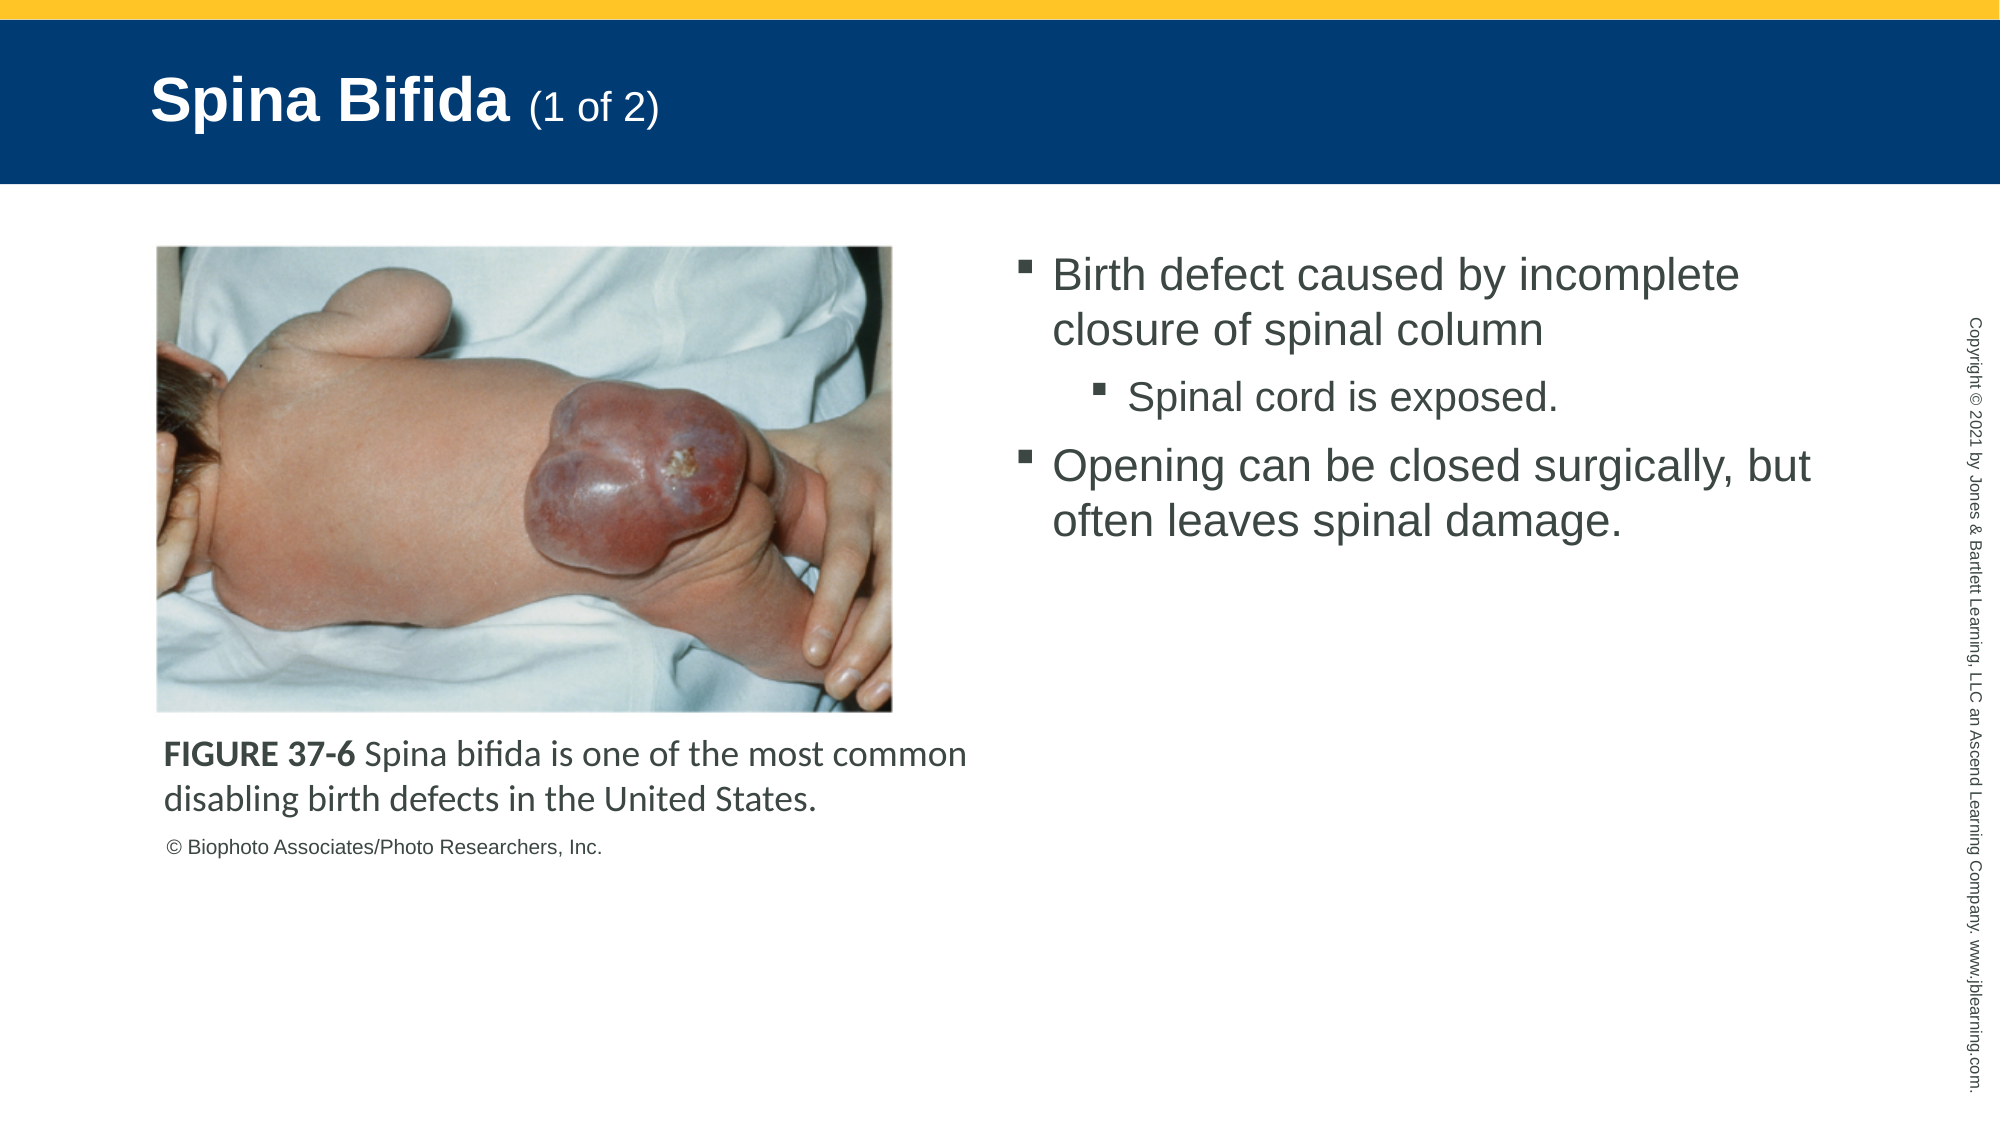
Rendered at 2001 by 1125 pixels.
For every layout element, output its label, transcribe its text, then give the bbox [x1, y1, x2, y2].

text_box © Biophoto Associates/Photo Researchers, Inc. [151, 826, 618, 867]
picture [149, 241, 899, 722]
title Spina Bifida (1 of 2) [0, 19, 2000, 185]
text_box FIGURE 37-6 Spina bifida is one of the most common disabling birth defects in the United States. [149, 721, 1004, 827]
list Birth defect caused by incomplete closure of spinal column Spinal cord is exposed. Opening can be closed surgically, but often leaves spinal damage. [999, 237, 1850, 1025]
